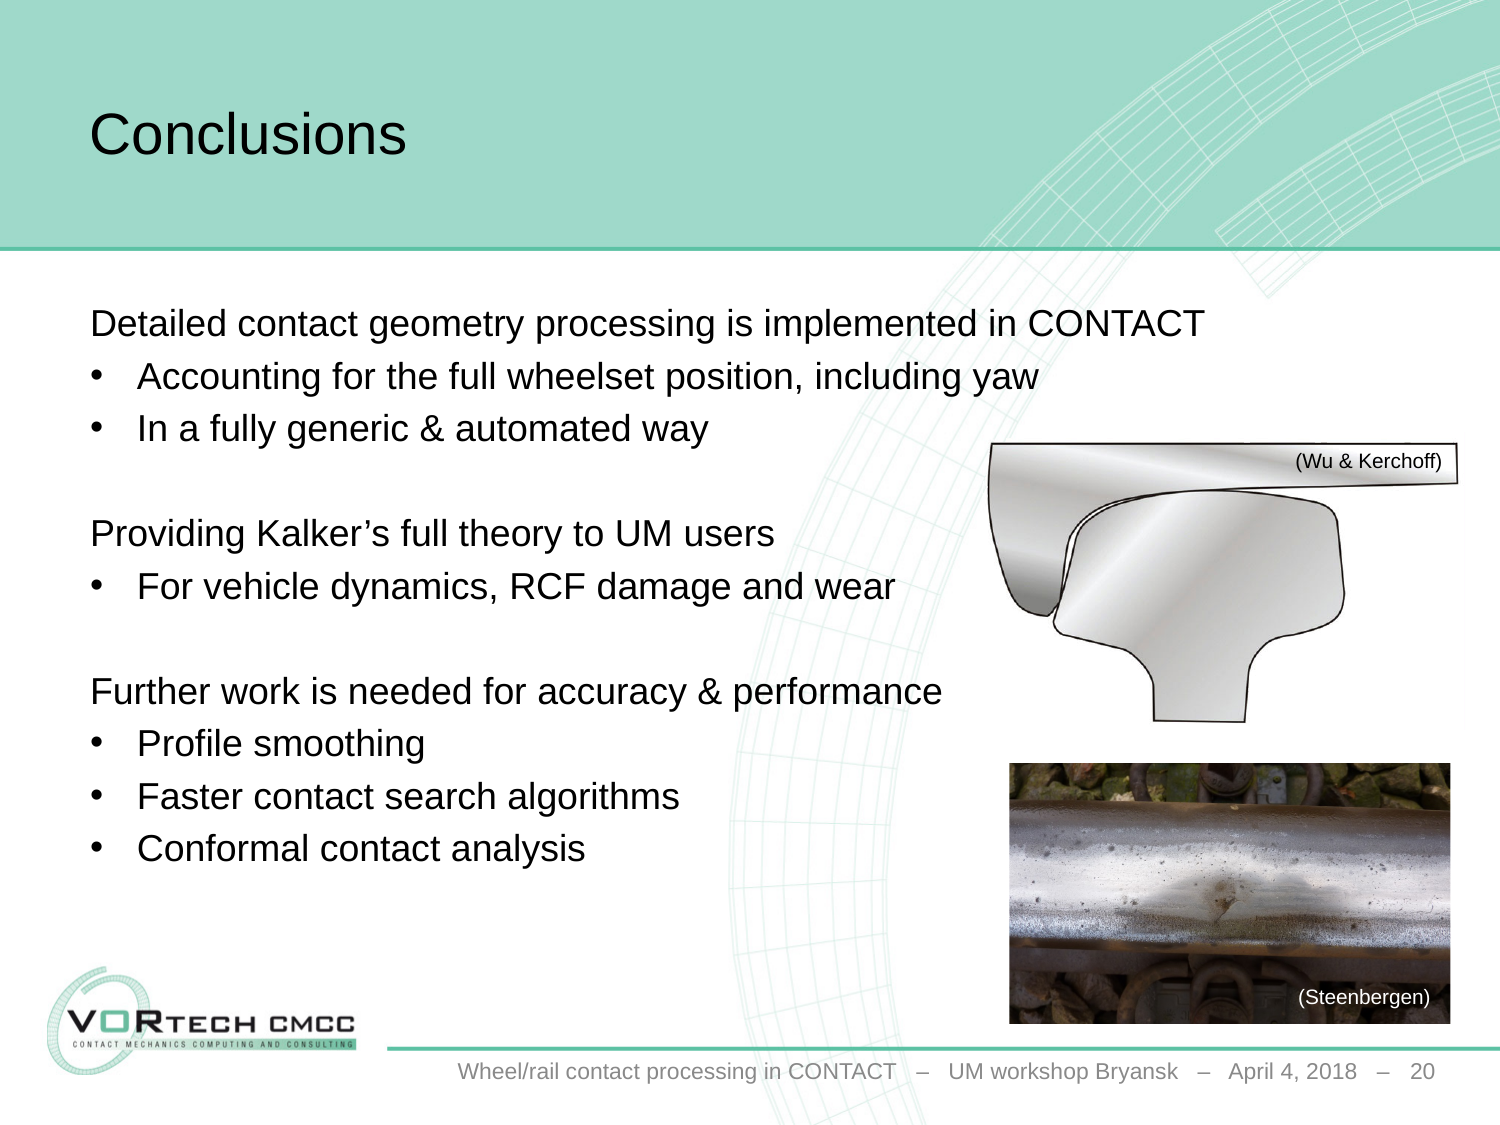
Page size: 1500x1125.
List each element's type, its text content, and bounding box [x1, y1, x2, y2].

title Conclusions [75, 37, 1425, 225]
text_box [1009, 762, 1468, 1024]
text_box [981, 432, 1466, 731]
list Detailed contact geometry processing is implemented in CONTACT Accounting for the full wheelset position, including yaw In a fully generic & automated way Providing Kalker’s full theory to UM users For vehicle dynamics, RCF damage and wear Further work is needed for accuracy & performance Profile smoothing Faster contact search algorithms Conformal contact analysis [75, 291, 1341, 929]
picture [0, 0, 1500, 1125]
